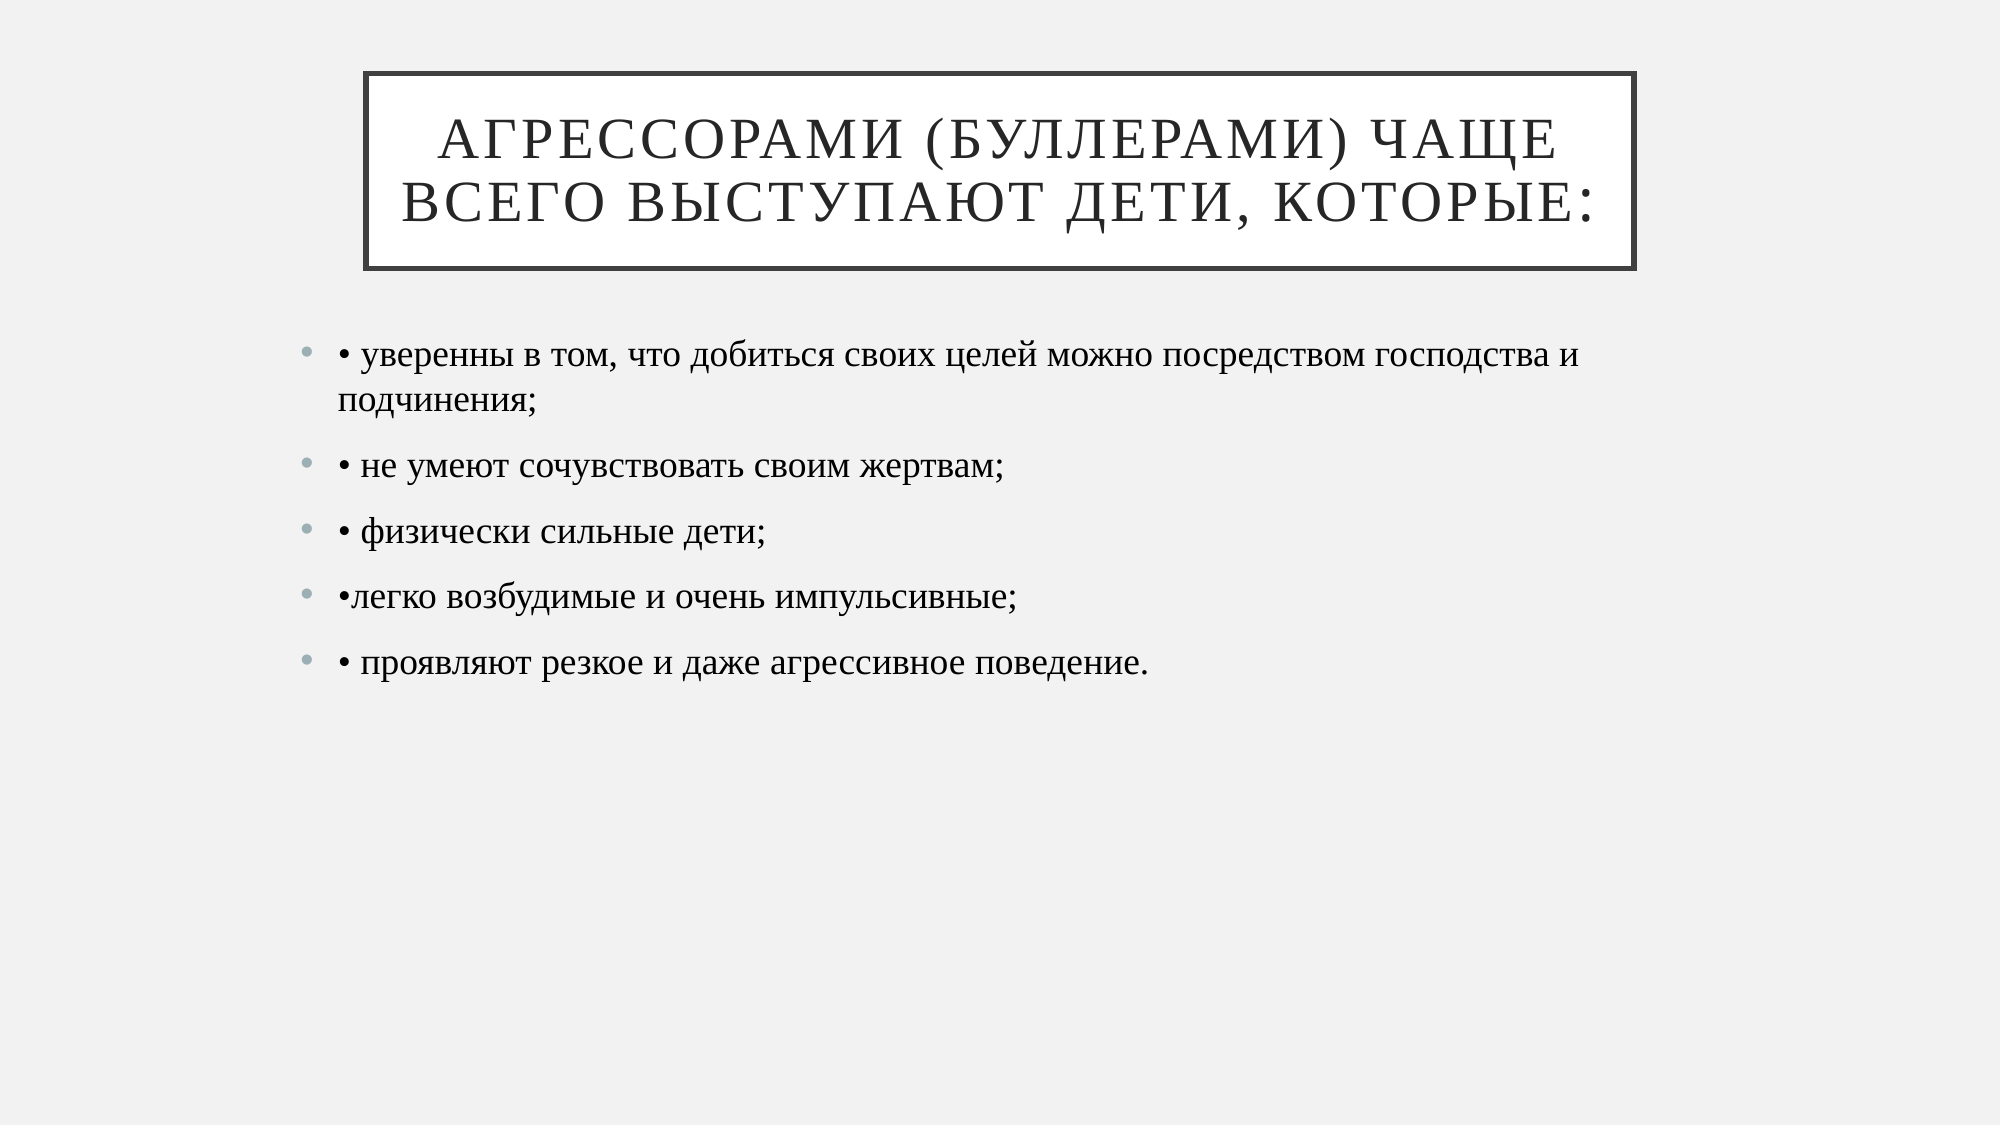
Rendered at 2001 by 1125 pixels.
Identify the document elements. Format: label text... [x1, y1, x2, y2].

title Агрессорами (буллерами) чаще всего выступают дети, которые: [363, 71, 1637, 271]
list • уверенны в том, что добиться своих целей можно посредством господства и подчинения; • не умеют сочувствовать своим жертвам; • физически сильные дети; •легко возбудимые и очень импульсивные; • проявляют резкое и даже агрессивное поведение. [285, 321, 1771, 831]
